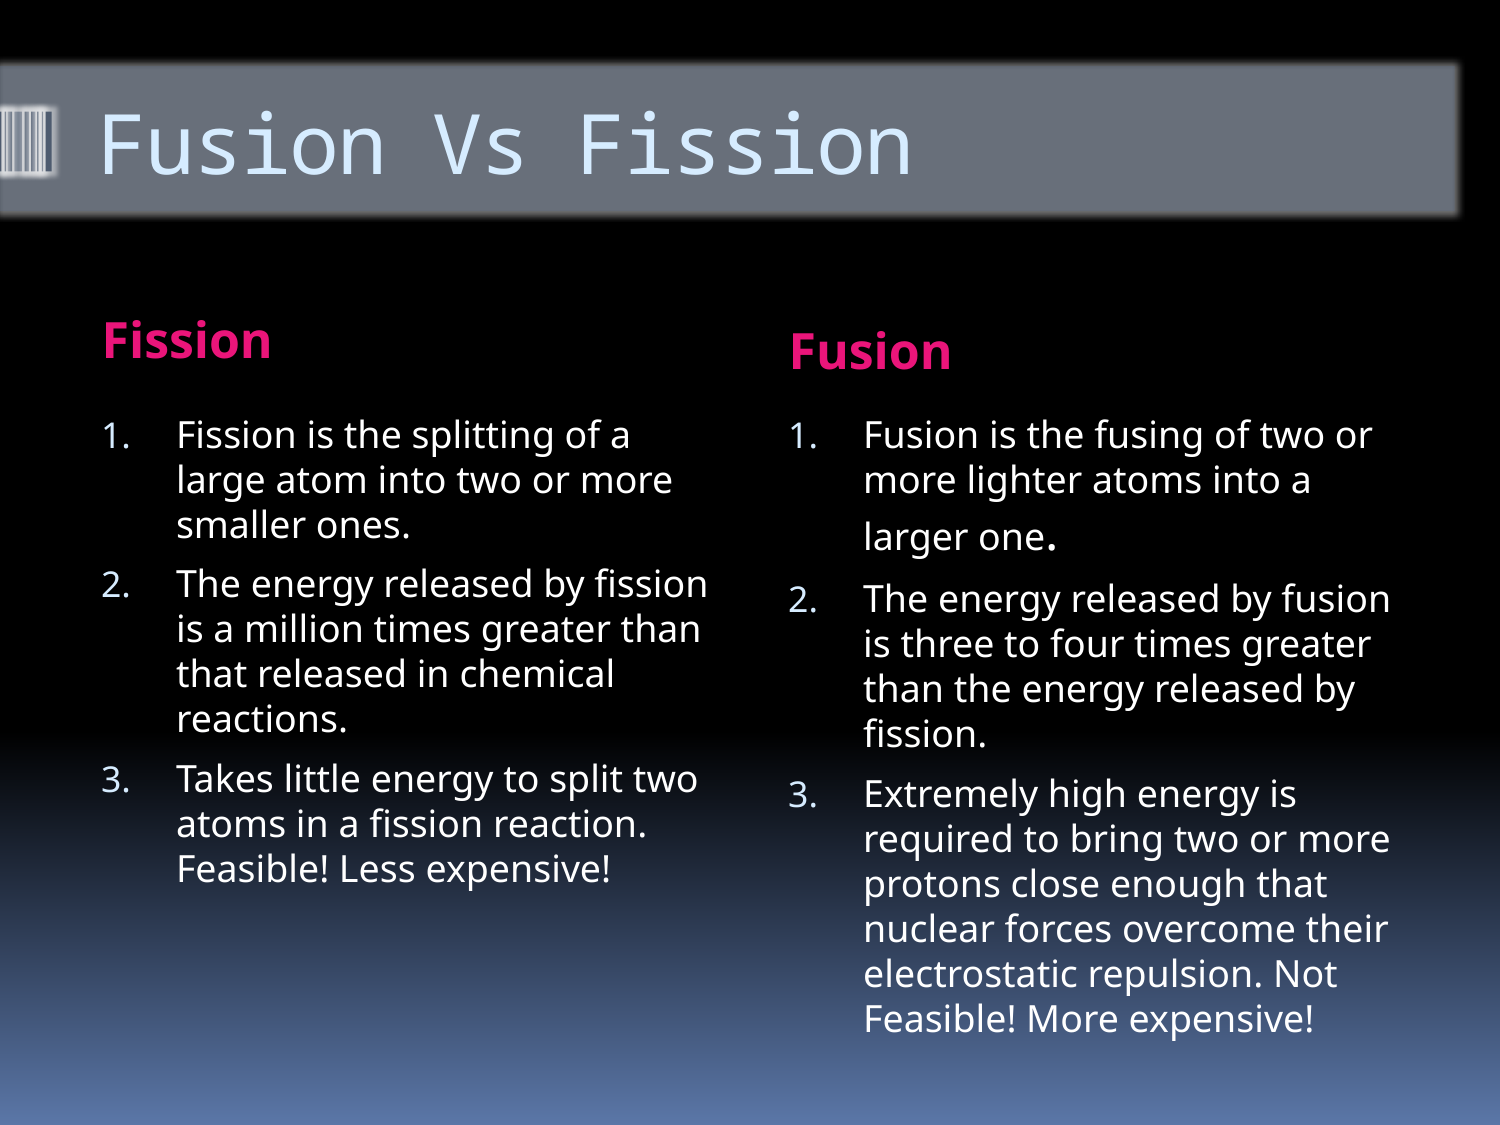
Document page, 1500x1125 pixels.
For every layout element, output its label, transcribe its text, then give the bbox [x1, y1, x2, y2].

list Fusion [761, 296, 1425, 402]
list Fission is the splitting of a large atom into two or more smaller ones. The energy released by fission is a million times greater than that released in chemical reactions. Takes little energy to split two atoms in a fission reaction. Feasible! Less expensive! [75, 403, 738, 1053]
title Fusion Vs Fission [82, 83, 1358, 234]
list Fission [75, 275, 738, 402]
list Fusion is the fusing of two or more lighter atoms into a larger one. The energy released by fusion is three to four times greater than the energy released by fission. Extremely high energy is required to bring two or more protons close enough that nuclear forces overcome their electrostatic repulsion. Not Feasible! More expensive! [761, 403, 1425, 1053]
